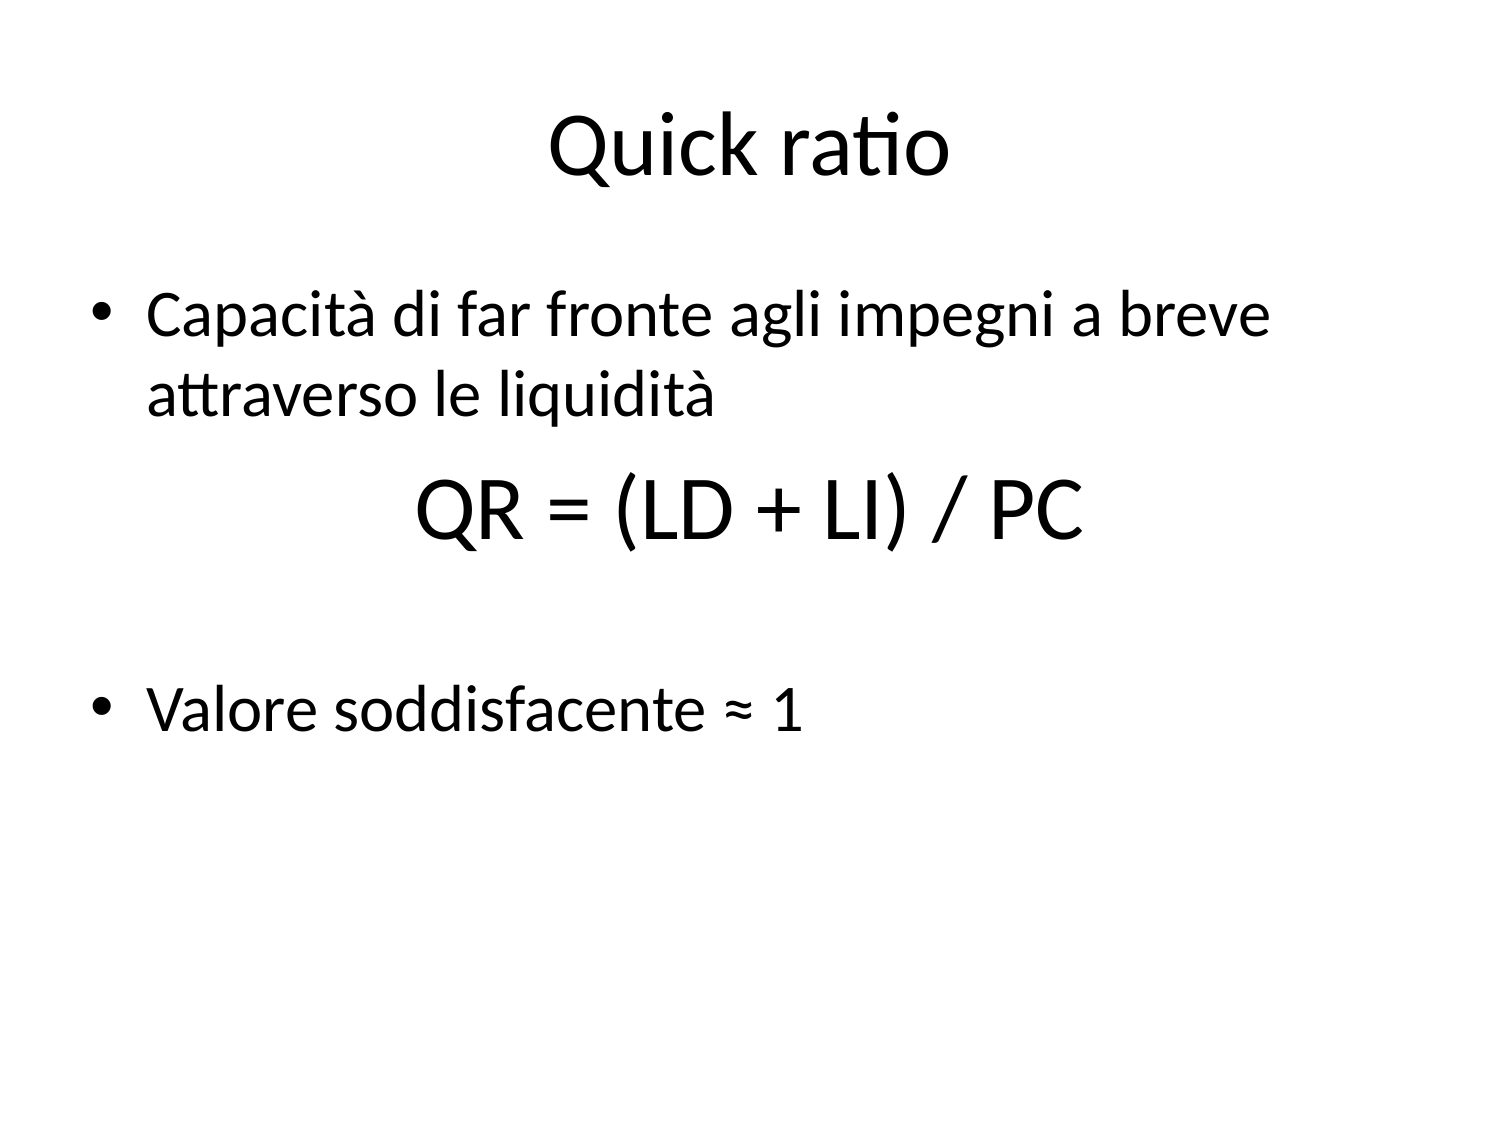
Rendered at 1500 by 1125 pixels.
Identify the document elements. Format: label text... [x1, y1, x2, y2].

title Quick ratio [75, 45, 1425, 233]
list Capacità di far fronte agli impegni a breve attraverso le liquidità QR = (LD + LI) / PC Valore soddisfacente ≈ 1 [75, 262, 1425, 1005]
